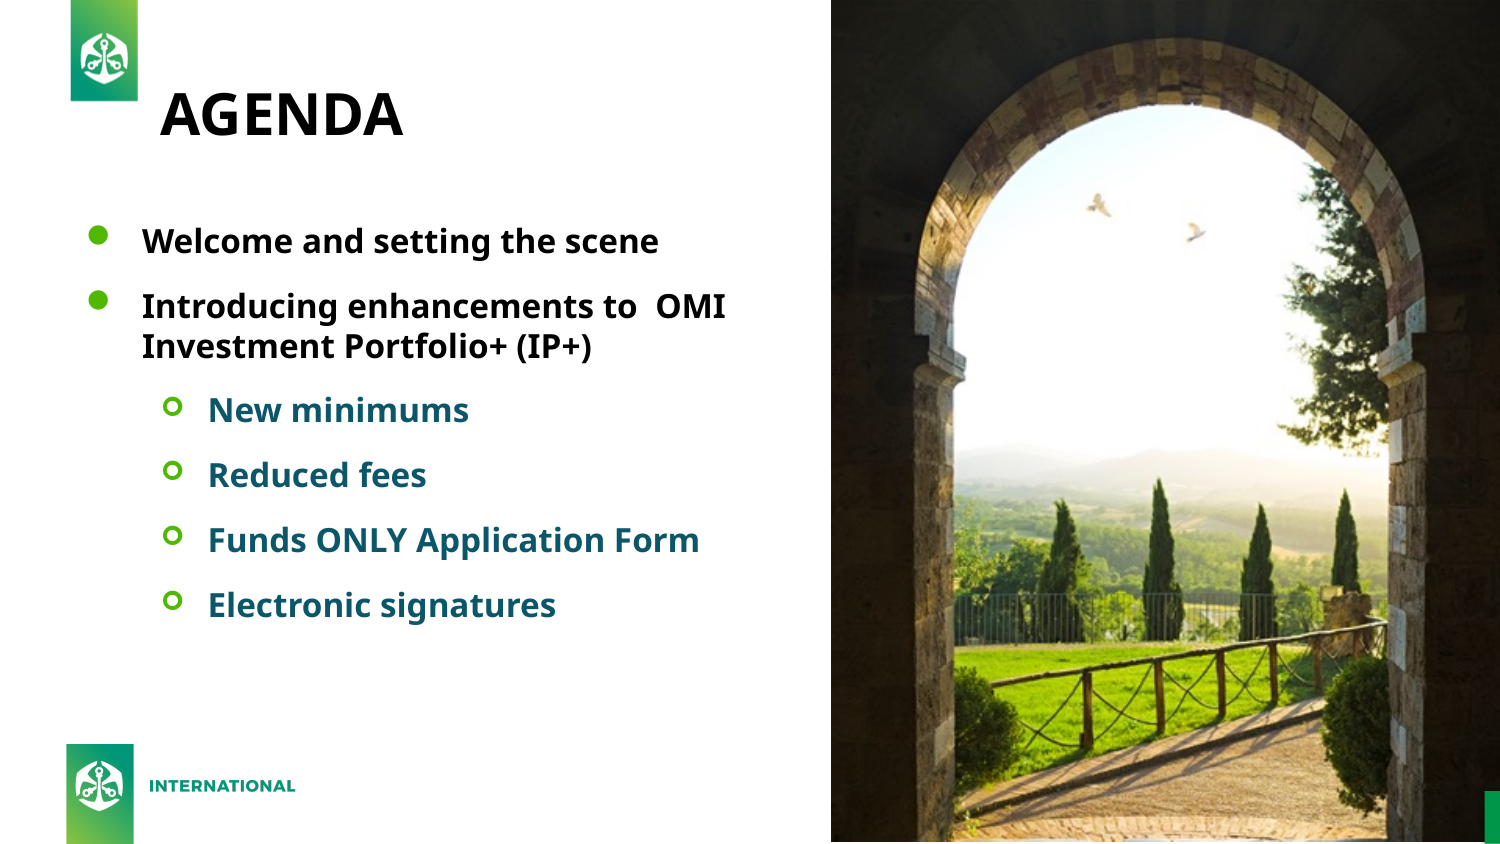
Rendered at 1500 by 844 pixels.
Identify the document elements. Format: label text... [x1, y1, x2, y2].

list Welcome and setting the scene Introducing enhancements to OMI Investment Portfolio+ (IP+) New minimums Reduced fees Funds ONLY Application Form Electronic signatures [70, 212, 781, 754]
picture [1, 740, 365, 844]
picture [0, 0, 146, 107]
picture [831, 0, 1500, 842]
title AGENDA [145, 36, 781, 188]
